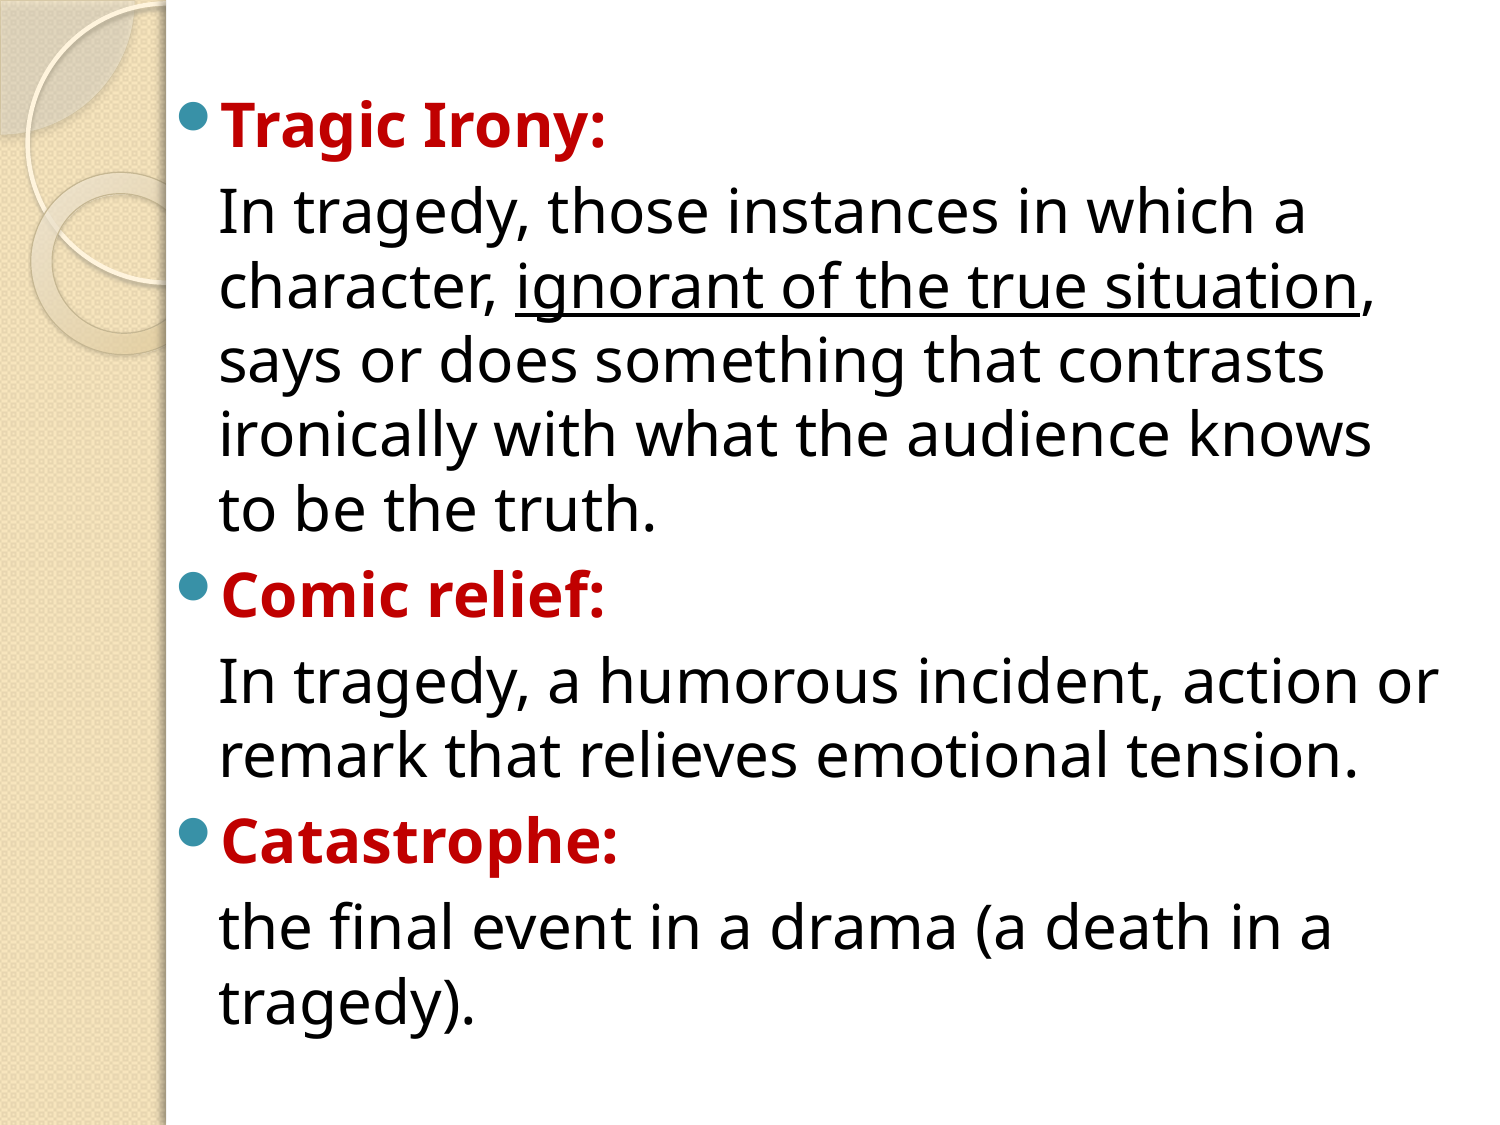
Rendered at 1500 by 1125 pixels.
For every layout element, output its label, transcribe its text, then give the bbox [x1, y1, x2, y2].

list Tragic Irony: In tragedy, those instances in which a character, ignorant of the true situation, says or does something that contrasts ironically with what the audience knows to be the truth. Comic relief: In tragedy, a humorous incident, action or remark that relieves emotional tension. Catastrophe: the final event in a drama (a death in a tragedy). [147, 78, 1466, 1071]
